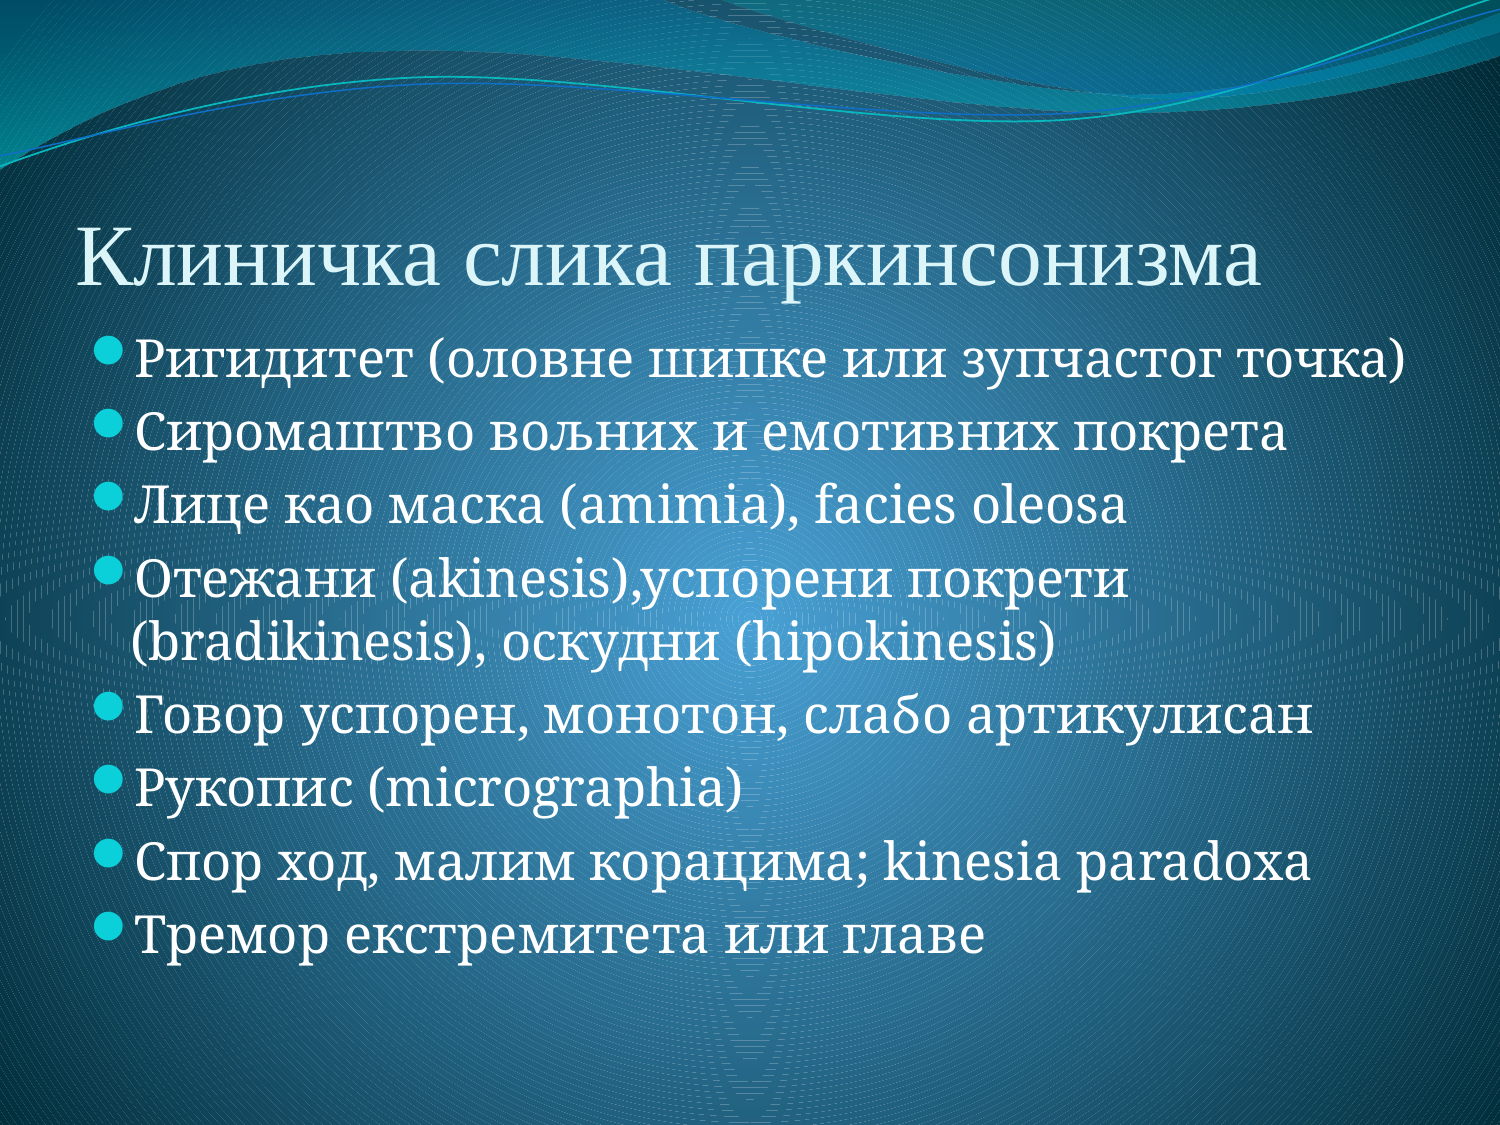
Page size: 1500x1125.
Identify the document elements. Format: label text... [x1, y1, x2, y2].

title Клиничка слика паркинсонизма [75, 115, 1425, 303]
list Ригидитет (оловне шипке или зупчастог точка) Сиромаштво вољних и емотивних покрета Лице као маска (аmimia), facies oleosa Отежани (akinesis),успорени покрети (bradikinesis), оскудни (hipokinesis) Говор успорен, монотон, слабо артикулисан Рукопис (micrographia) Спор ход, малим корацима; kinesia paradoxa Тремор екстремитета или главе [75, 317, 1425, 1038]
